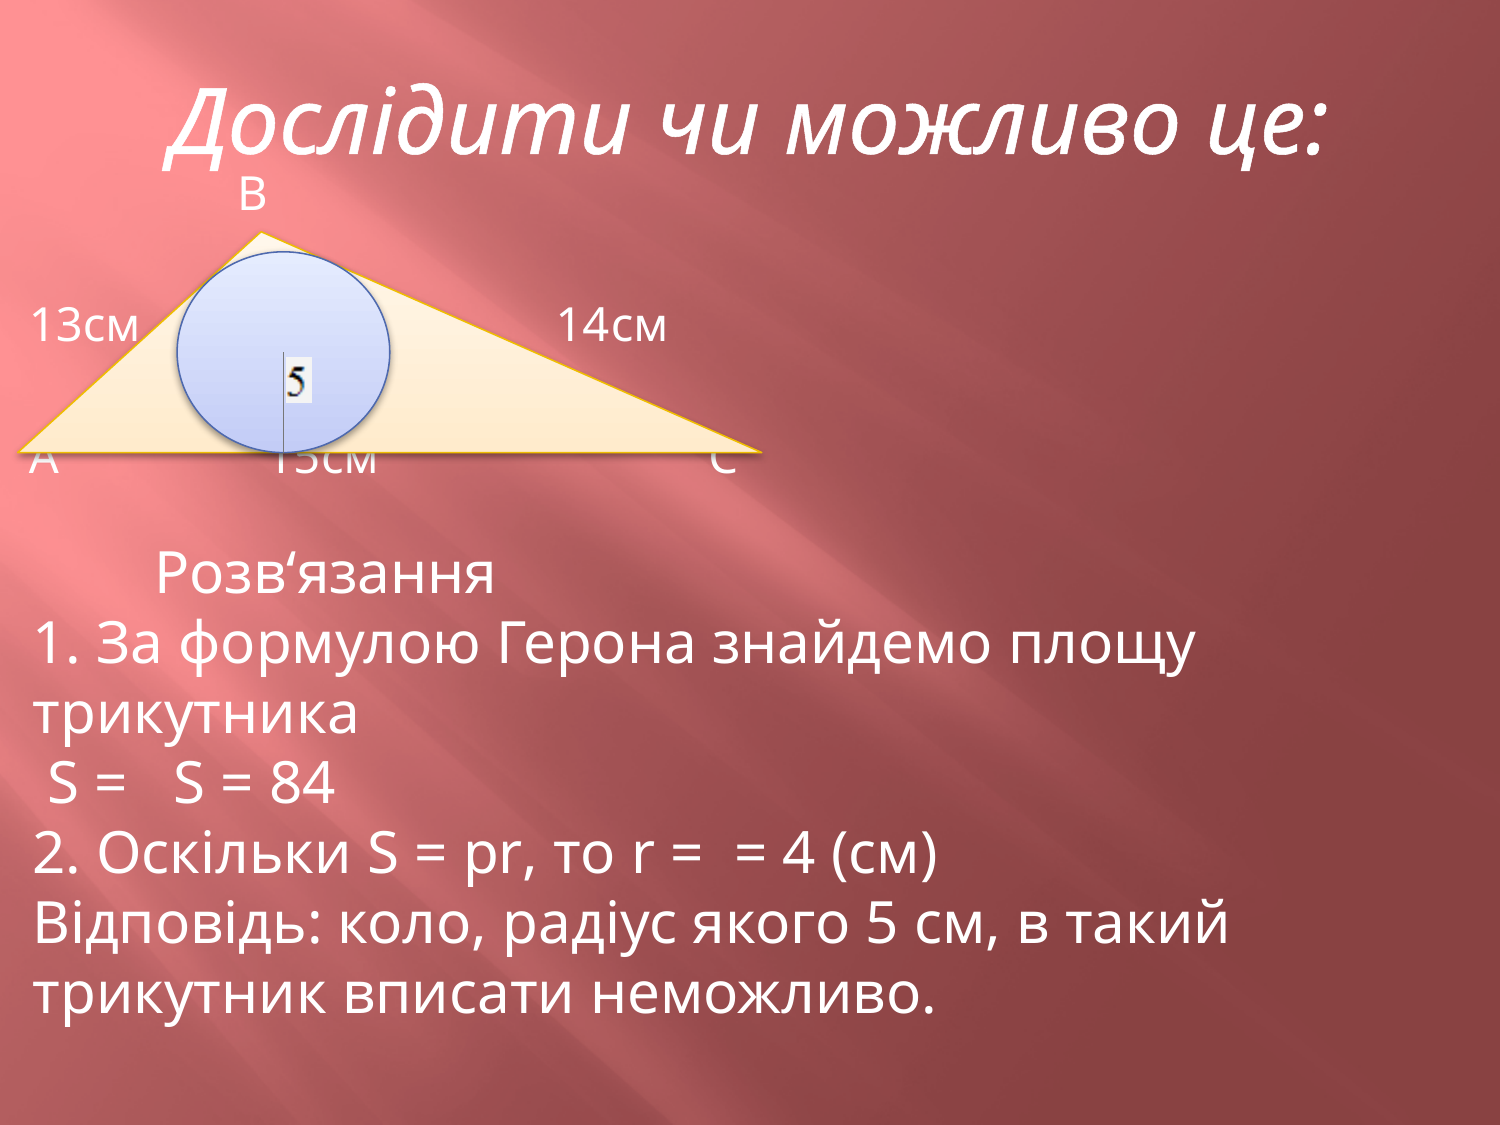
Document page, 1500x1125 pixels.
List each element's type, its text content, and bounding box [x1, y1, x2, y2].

picture [285, 357, 313, 403]
text_box [328, 270, 763, 454]
text_box Дослідити чи можливо це: [154, 54, 1346, 180]
list B 13см 14см 5 A 15см C [2, 155, 777, 528]
text_box [16, 291, 239, 454]
text_box [221, 231, 307, 267]
text_box [176, 251, 391, 454]
